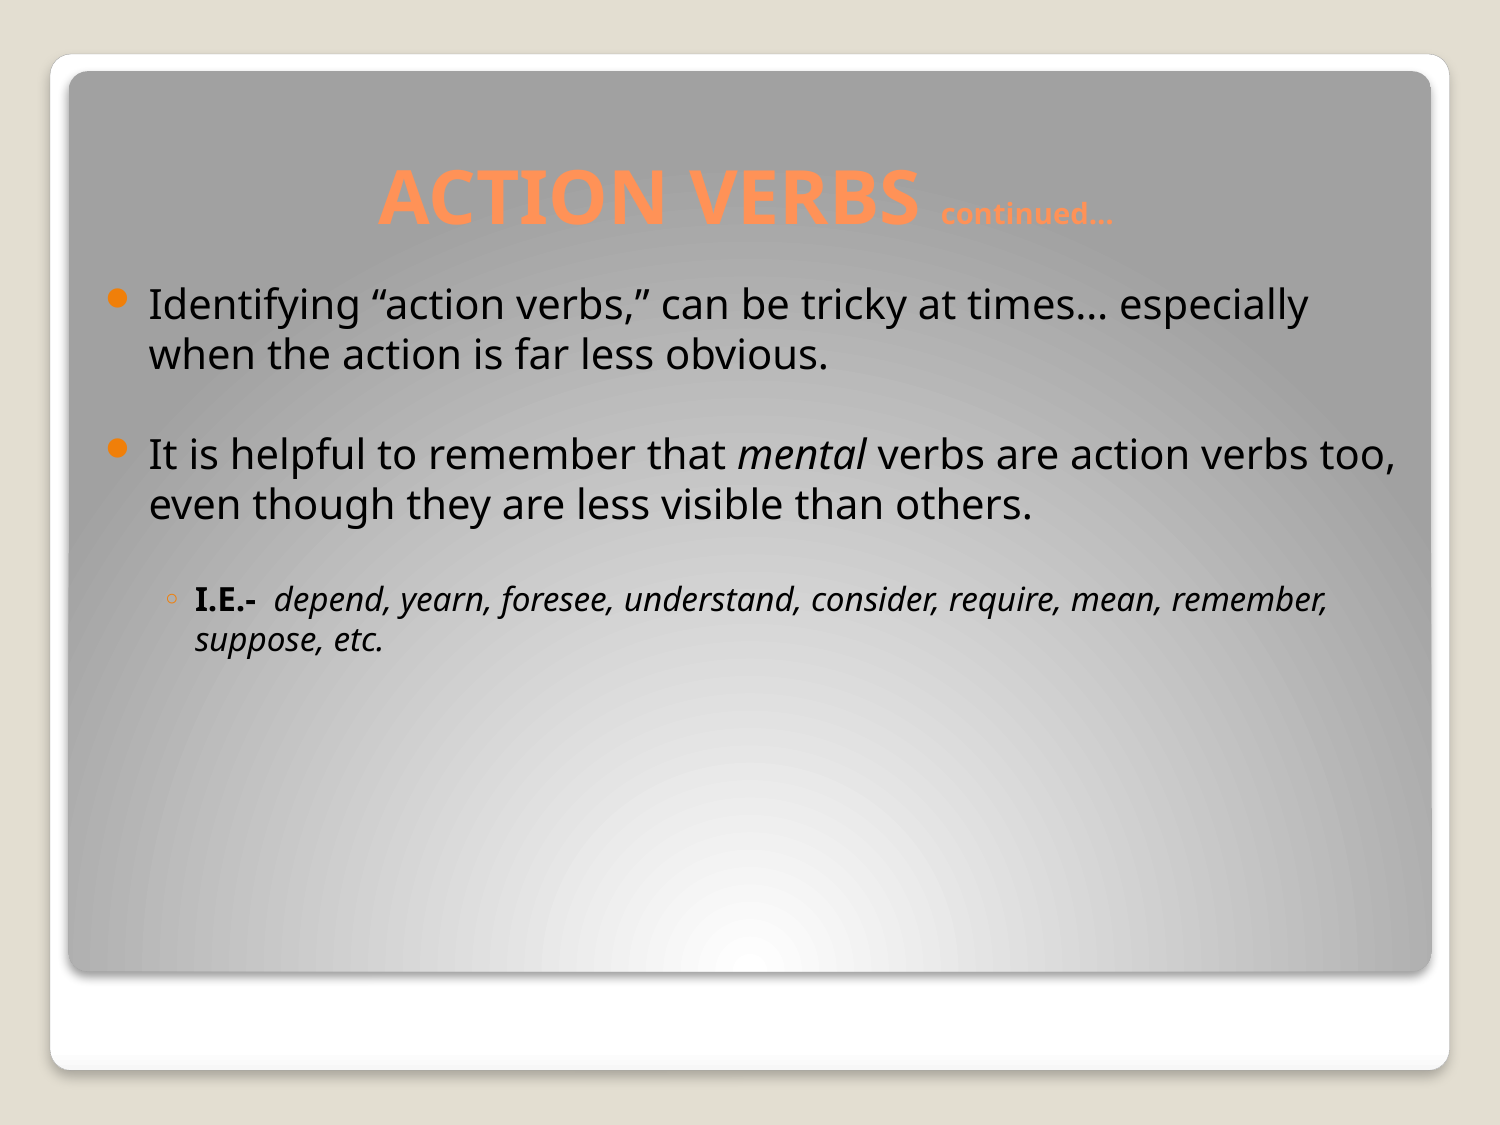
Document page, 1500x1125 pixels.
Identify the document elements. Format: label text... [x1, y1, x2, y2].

list Identifying “action verbs,” can be tricky at times… especially when the action is far less obvious. It is helpful to remember that mental verbs are action verbs too, even though they are less visible than others. I.E.- depend, yearn, foresee, understand, consider, require, mean, remember, suppose, etc. [75, 262, 1418, 950]
title ACTION VERBS continued… [75, 75, 1418, 248]
